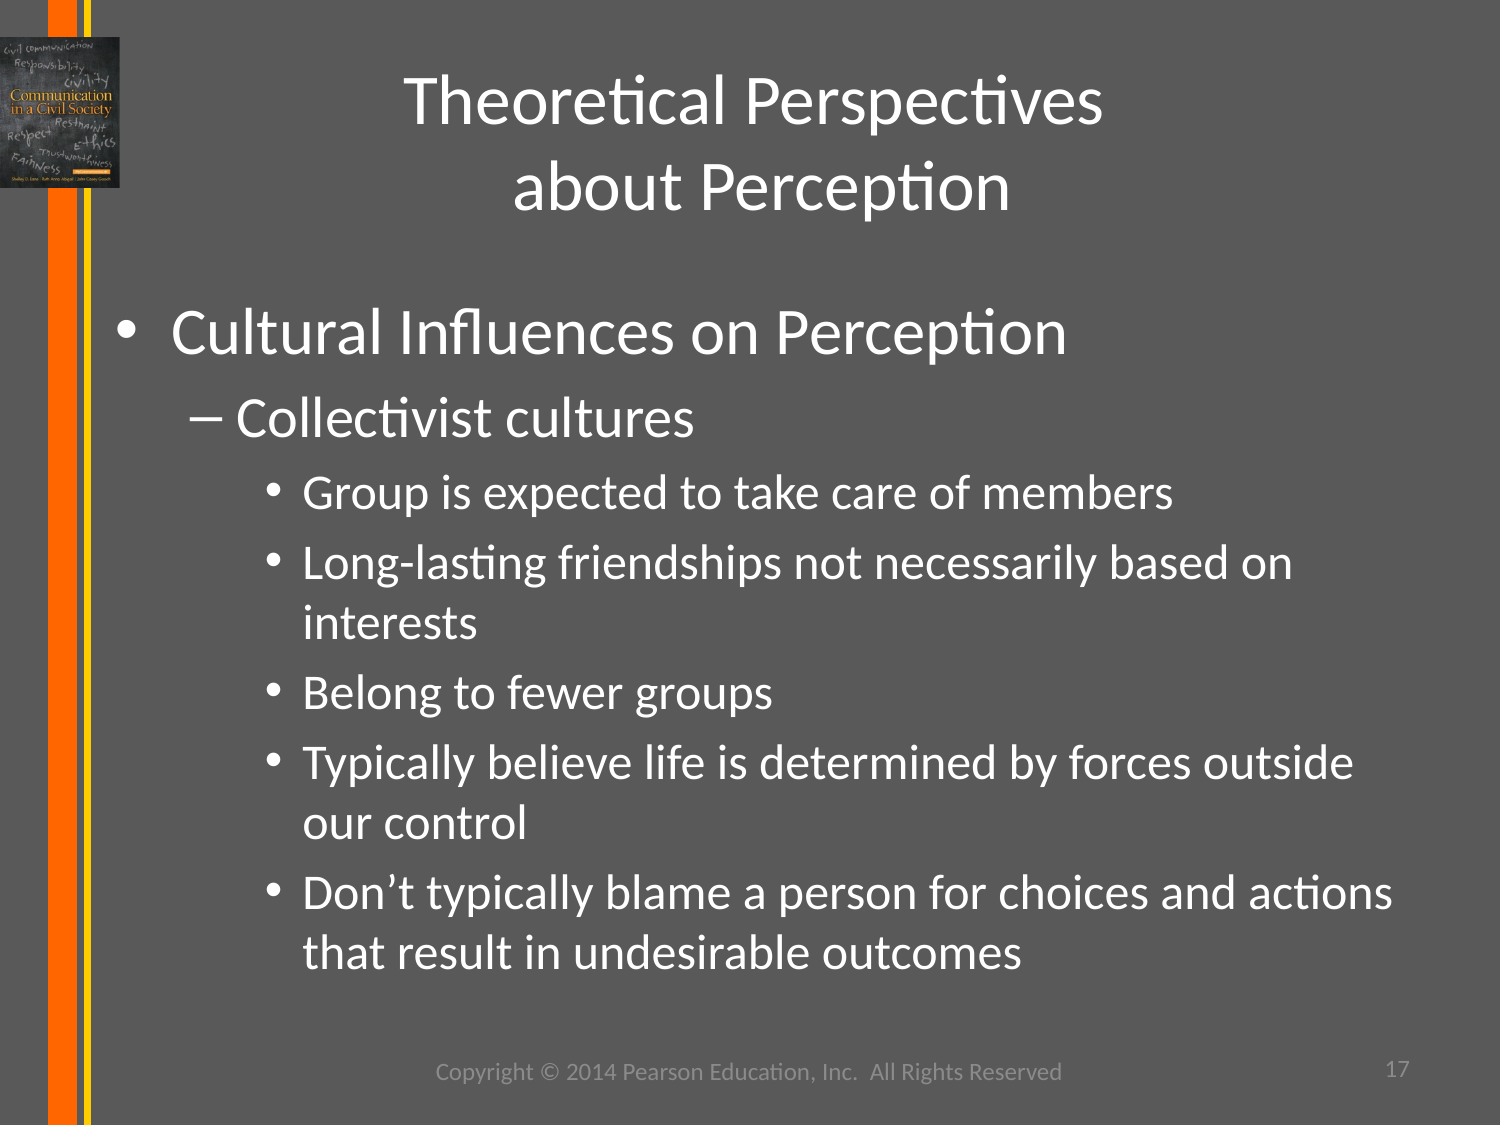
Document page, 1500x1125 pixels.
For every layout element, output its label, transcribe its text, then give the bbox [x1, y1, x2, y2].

list Cultural Influences on Perception Collectivist cultures Group is expected to take care of members Long-lasting friendships not necessarily based on interests Belong to fewer groups Typically believe life is determined by forces outside our control Don’t typically blame a person for choices and actions that result in undesirable outcomes [99, 262, 1426, 1006]
slide_number 17 [1074, 1037, 1425, 1098]
footer Copyright © 2014 Pearson Education, Inc. All Rights Reserved [75, 1037, 1425, 1103]
picture [0, 37, 120, 188]
title Theoretical Perspectives about Perception [99, 44, 1426, 233]
